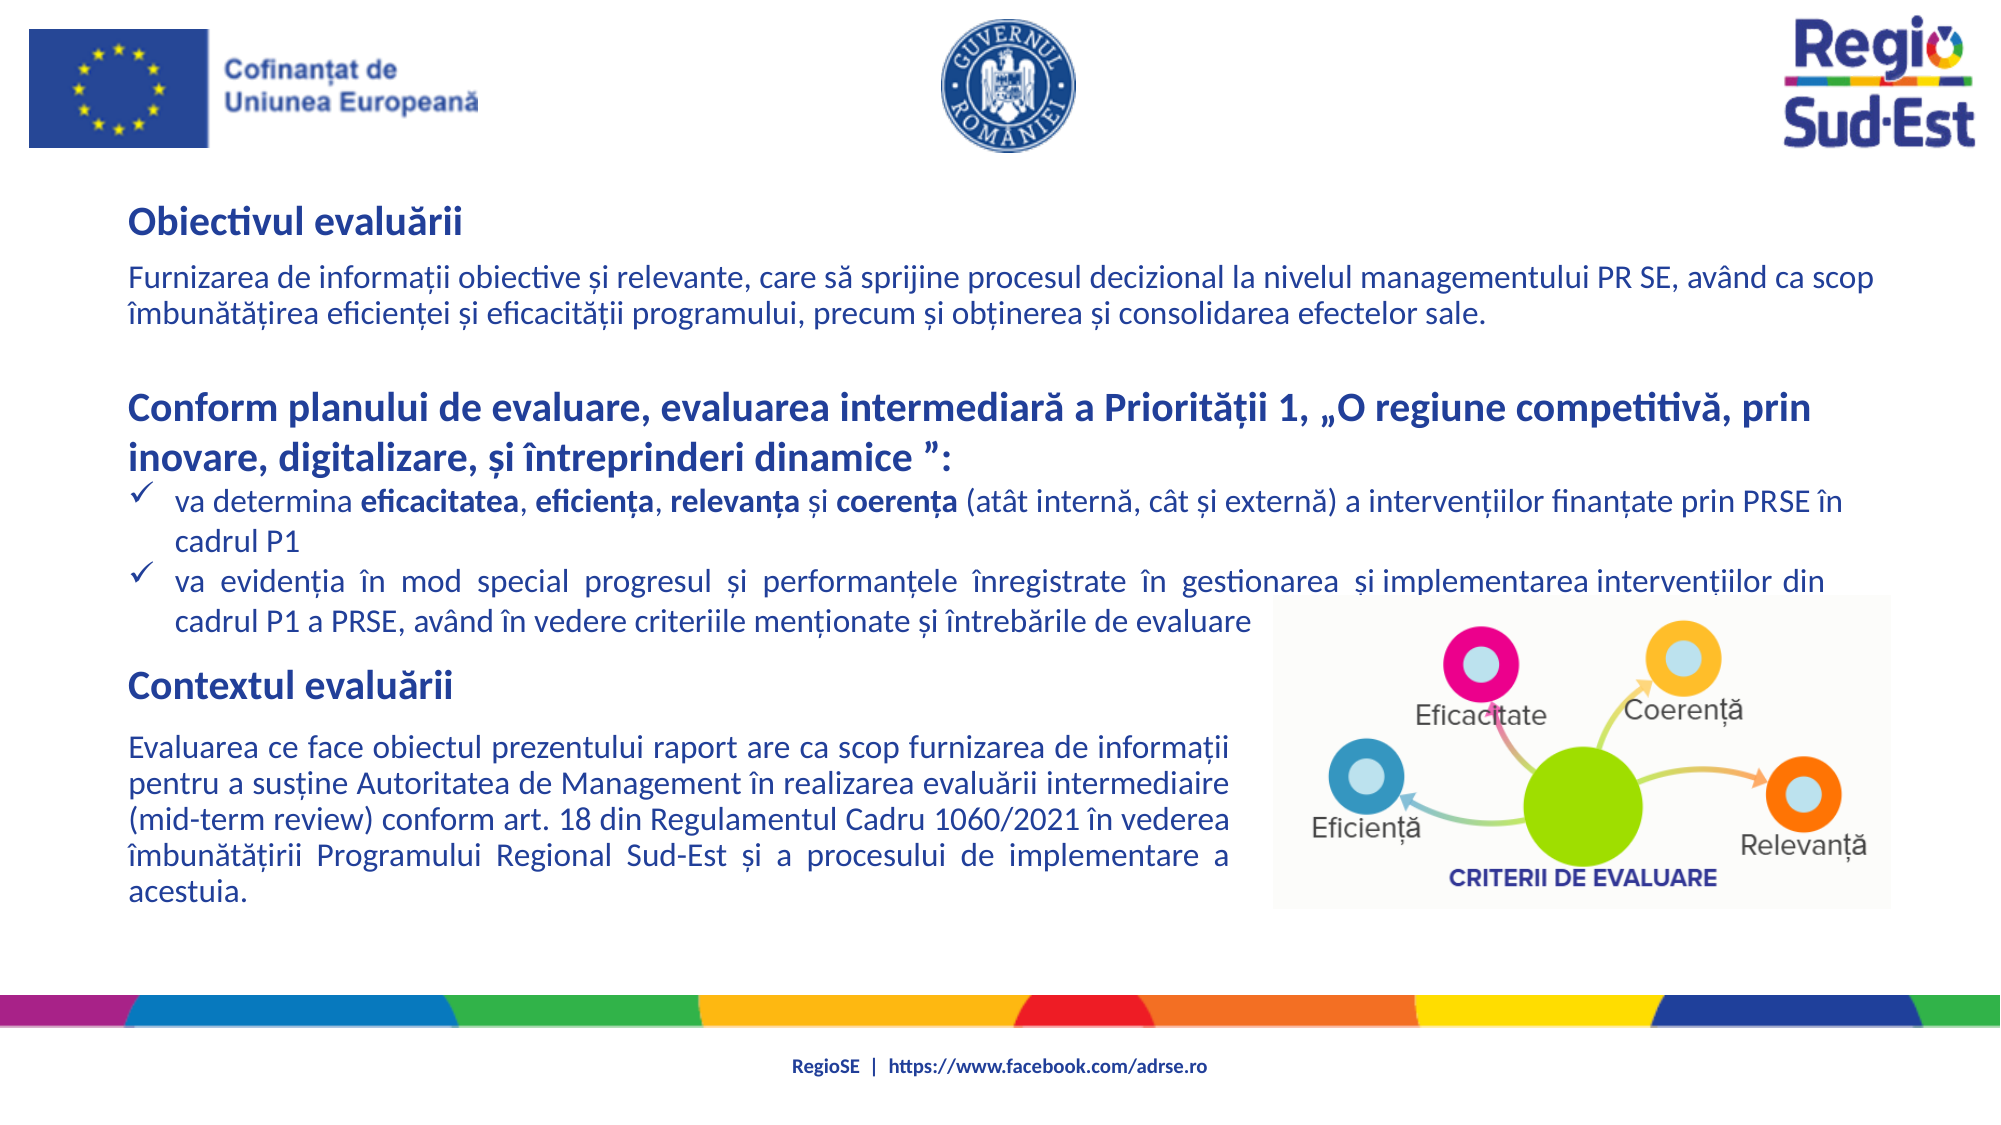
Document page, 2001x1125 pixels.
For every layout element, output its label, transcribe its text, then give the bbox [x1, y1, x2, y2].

text_box Contextul evaluării [113, 650, 1213, 716]
picture [1273, 594, 1891, 910]
text_box RegioSE | https://www.facebook.com/adrse.ro [776, 1029, 1223, 1085]
text_box Obiectivul evaluării [113, 186, 1213, 252]
picture [941, 19, 1076, 153]
picture [0, 995, 2000, 1029]
picture [1759, 0, 2000, 220]
picture [28, 28, 478, 148]
text_box Evaluarea ce face obiectul prezentului raport are ca scop furnizarea de informații pentru a susține Autoritatea de Management în realizarea evaluării intermediaire (mid-term review) conform art. 18 din Regulamentul Cadru 1060/2021 în vederea îmbunătățirii Programului Regional Sud-Est și a procesului de implementare a acestuia. [113, 722, 1247, 940]
text_box Conform planului de evaluare, evaluarea intermediară a Priorității 1, „O regiune competitivă, prin inovare, digitalizare, și întreprinderi dinamice ”: va determina eficacitatea, eficiența, relevanța și coerența (atât internă, cât și externă) a intervențiilor finanțate prin PRSE în cadrul P1 va evidenția în mod special progresul și performanțele înregistrate în gestionarea și implementarea intervențiilor din cadrul P1 a PRSE, având în vedere criteriile menționate și întrebările de evaluare [113, 371, 1891, 647]
subtitle Furnizarea de informații obiective și relevante, care să sprijine procesul decizional la nivelul managementului PR SE, având ca scop îmbunătățirea eficienței și eficacității programului, precum și obținerea și consolidarea efectelor sale. [113, 252, 1920, 312]
